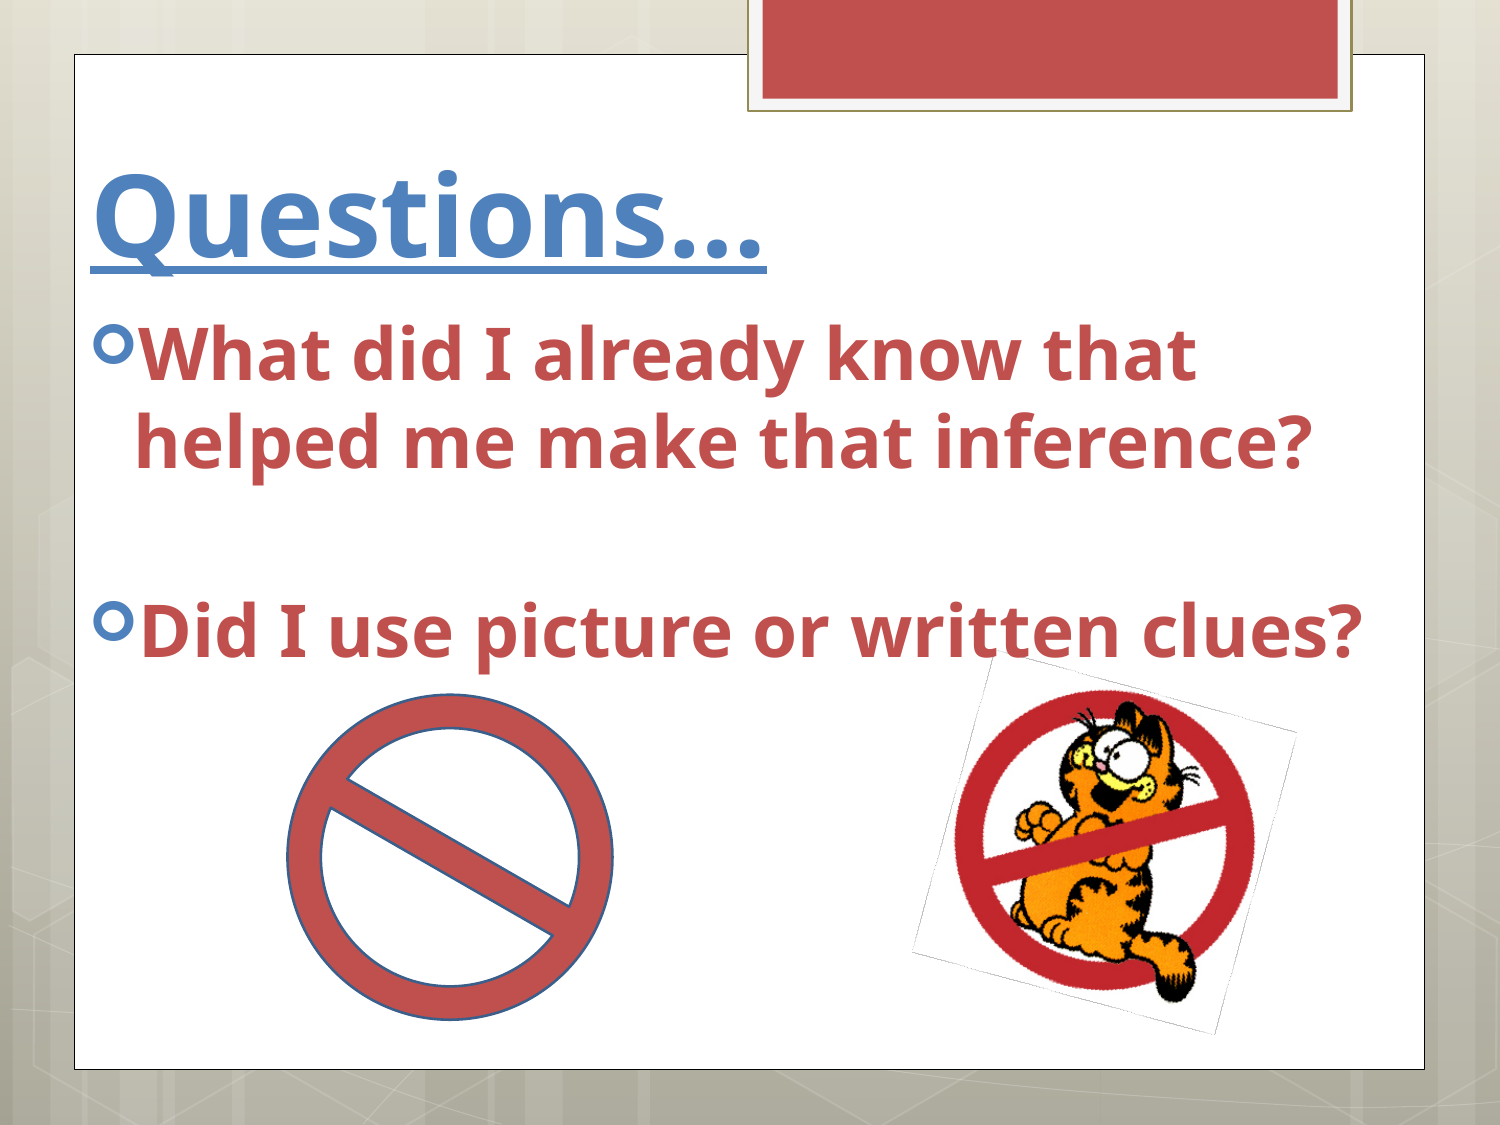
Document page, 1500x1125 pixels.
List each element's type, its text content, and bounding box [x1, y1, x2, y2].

list What did I already know that helped me make that inference? Did I use picture or written clues? [62, 299, 1425, 876]
picture [912, 685, 1262, 1035]
text_box [286, 693, 614, 1022]
title Questions… [75, 99, 1324, 288]
